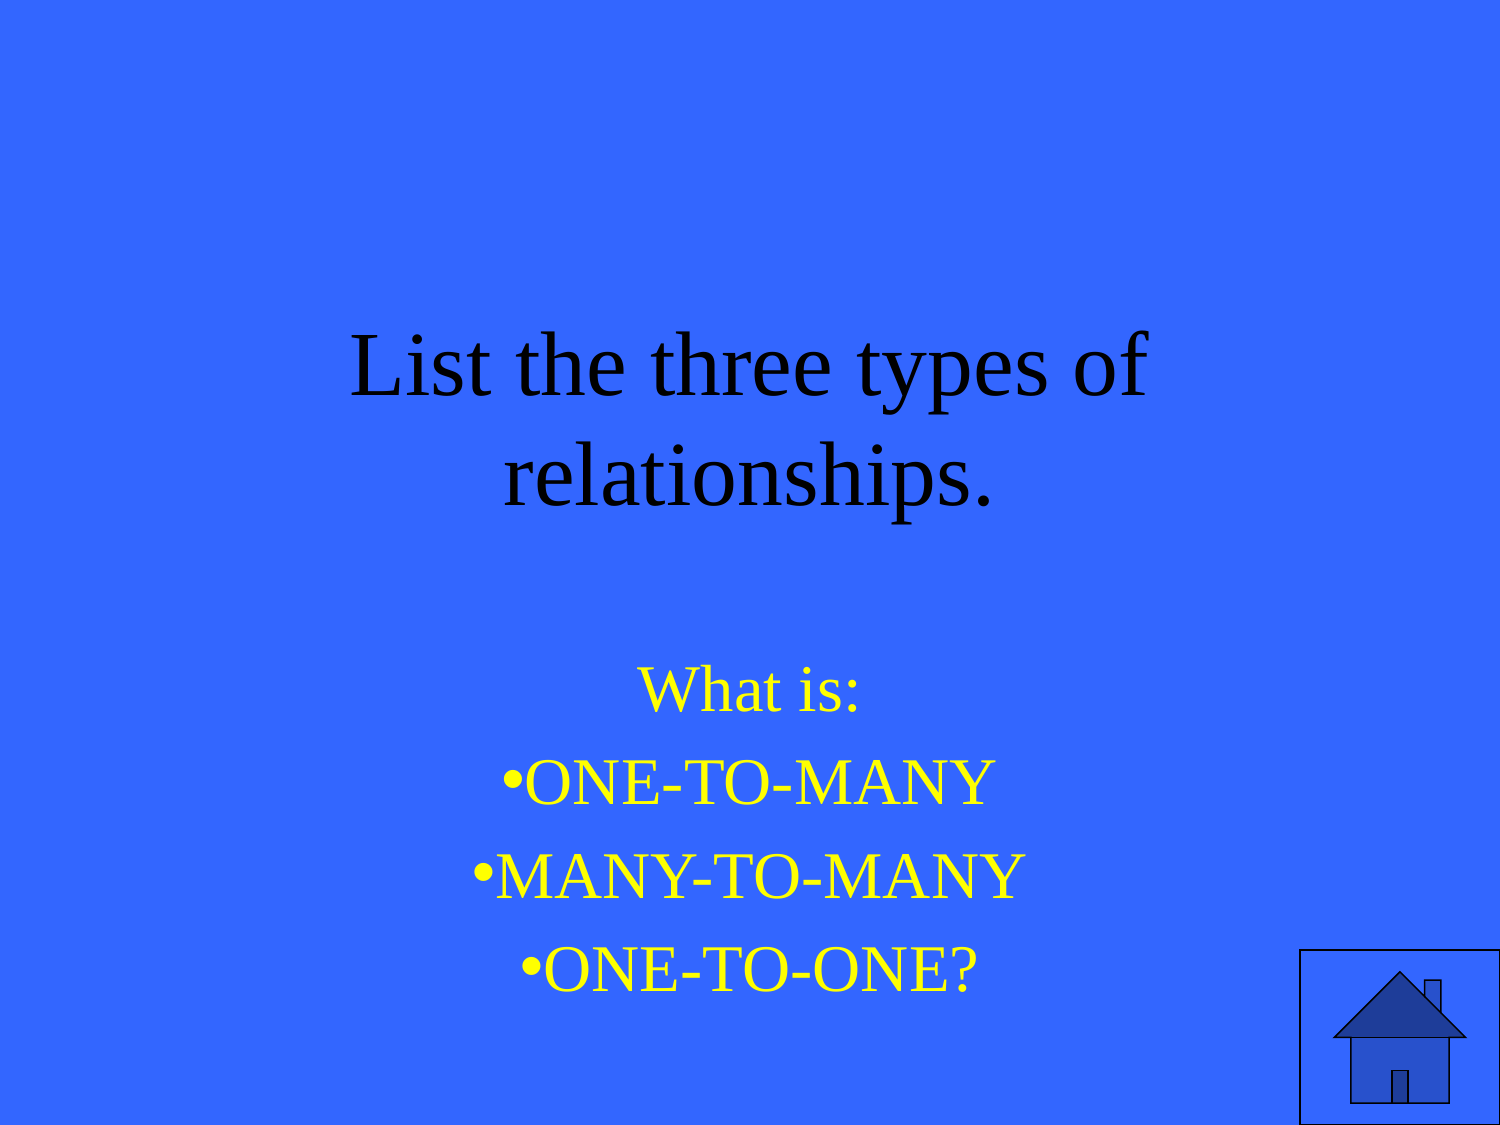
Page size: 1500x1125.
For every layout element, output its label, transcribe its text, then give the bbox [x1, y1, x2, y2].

text_box [1299, 950, 1500, 1125]
title List the three types of relationships. [112, 374, 1388, 563]
subtitle What is: ONE-TO-MANY MANY-TO-MANY ONE-TO-ONE? [224, 637, 1276, 926]
